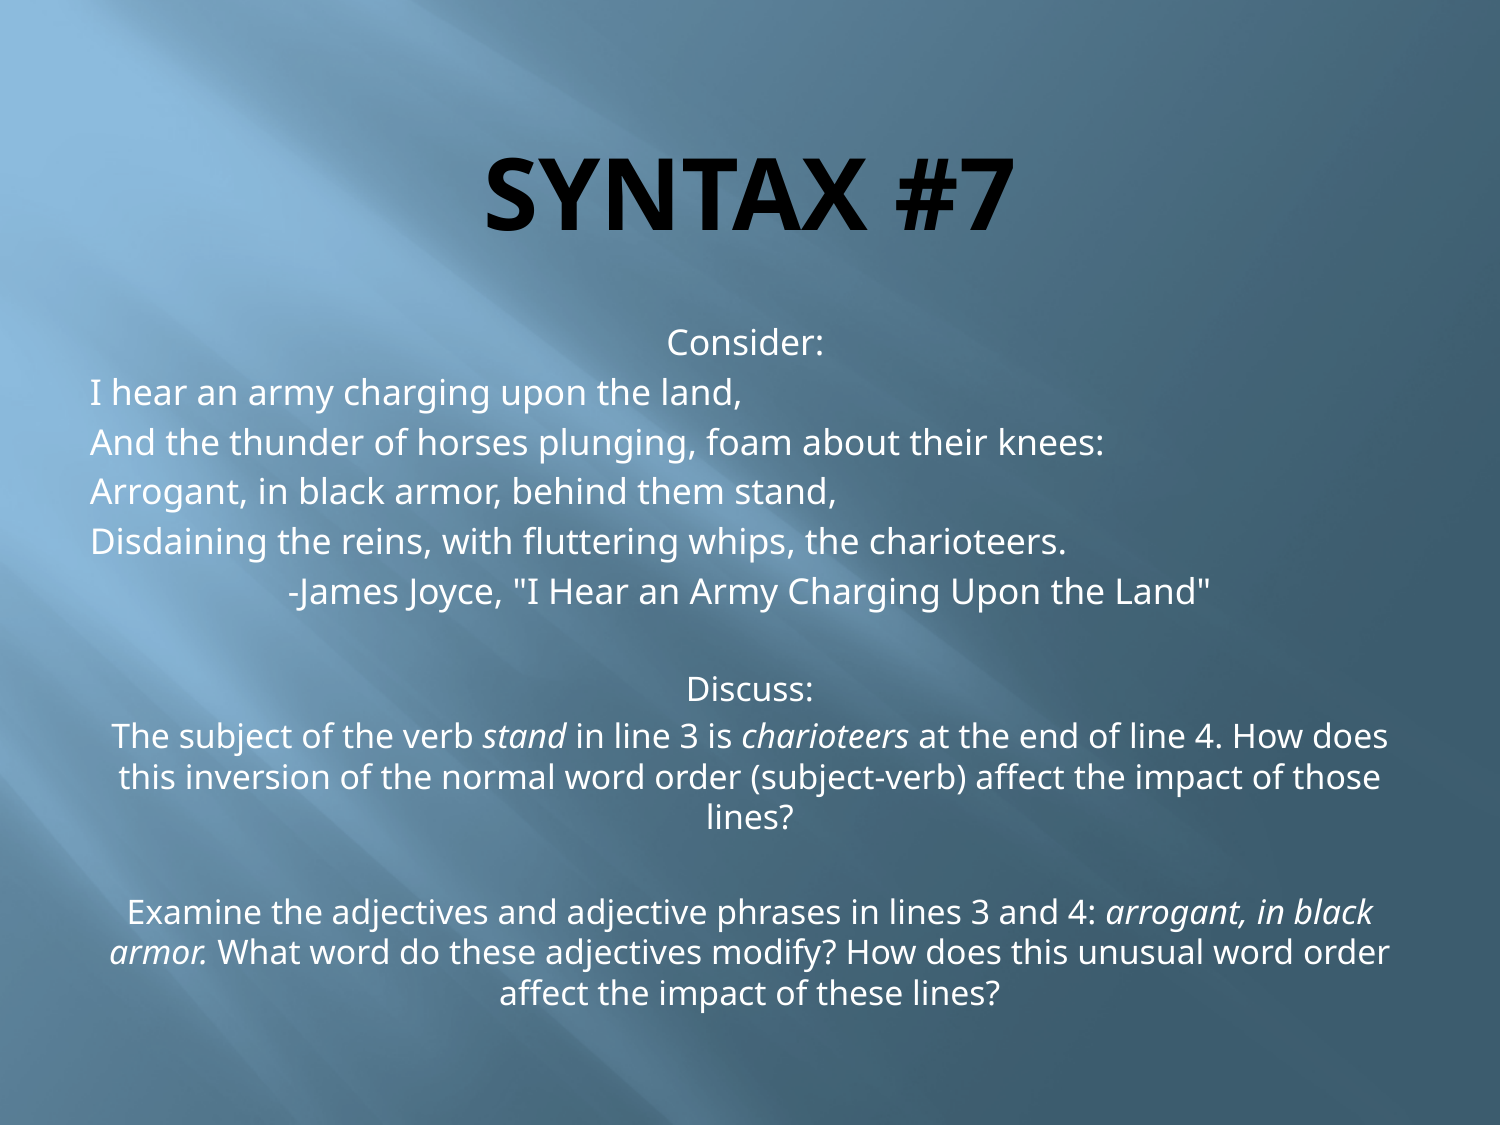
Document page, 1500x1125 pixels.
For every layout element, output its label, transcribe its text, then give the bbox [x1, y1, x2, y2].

subtitle Consider: I hear an army charging upon the land, And the thunder of horses plunging, foam about their knees: Arrogant, in black armor, behind them stand, Disdaining the reins, with fluttering whips, the charioteers. -James Joyce, "I Hear an Army Charging Upon the Land" Discuss: The subject of the verb stand in line 3 is charioteers at the end of line 4. How does this inversion of the normal word order (subject-verb) affect the impact of those lines? Examine the adjectives and adjective phrases in lines 3 and 4: arrogant, in black armor. What word do these adjectives modify? How does this unusual word order affect the impact of these lines? [75, 312, 1425, 1025]
title Syntax #7 [75, 75, 1425, 250]
